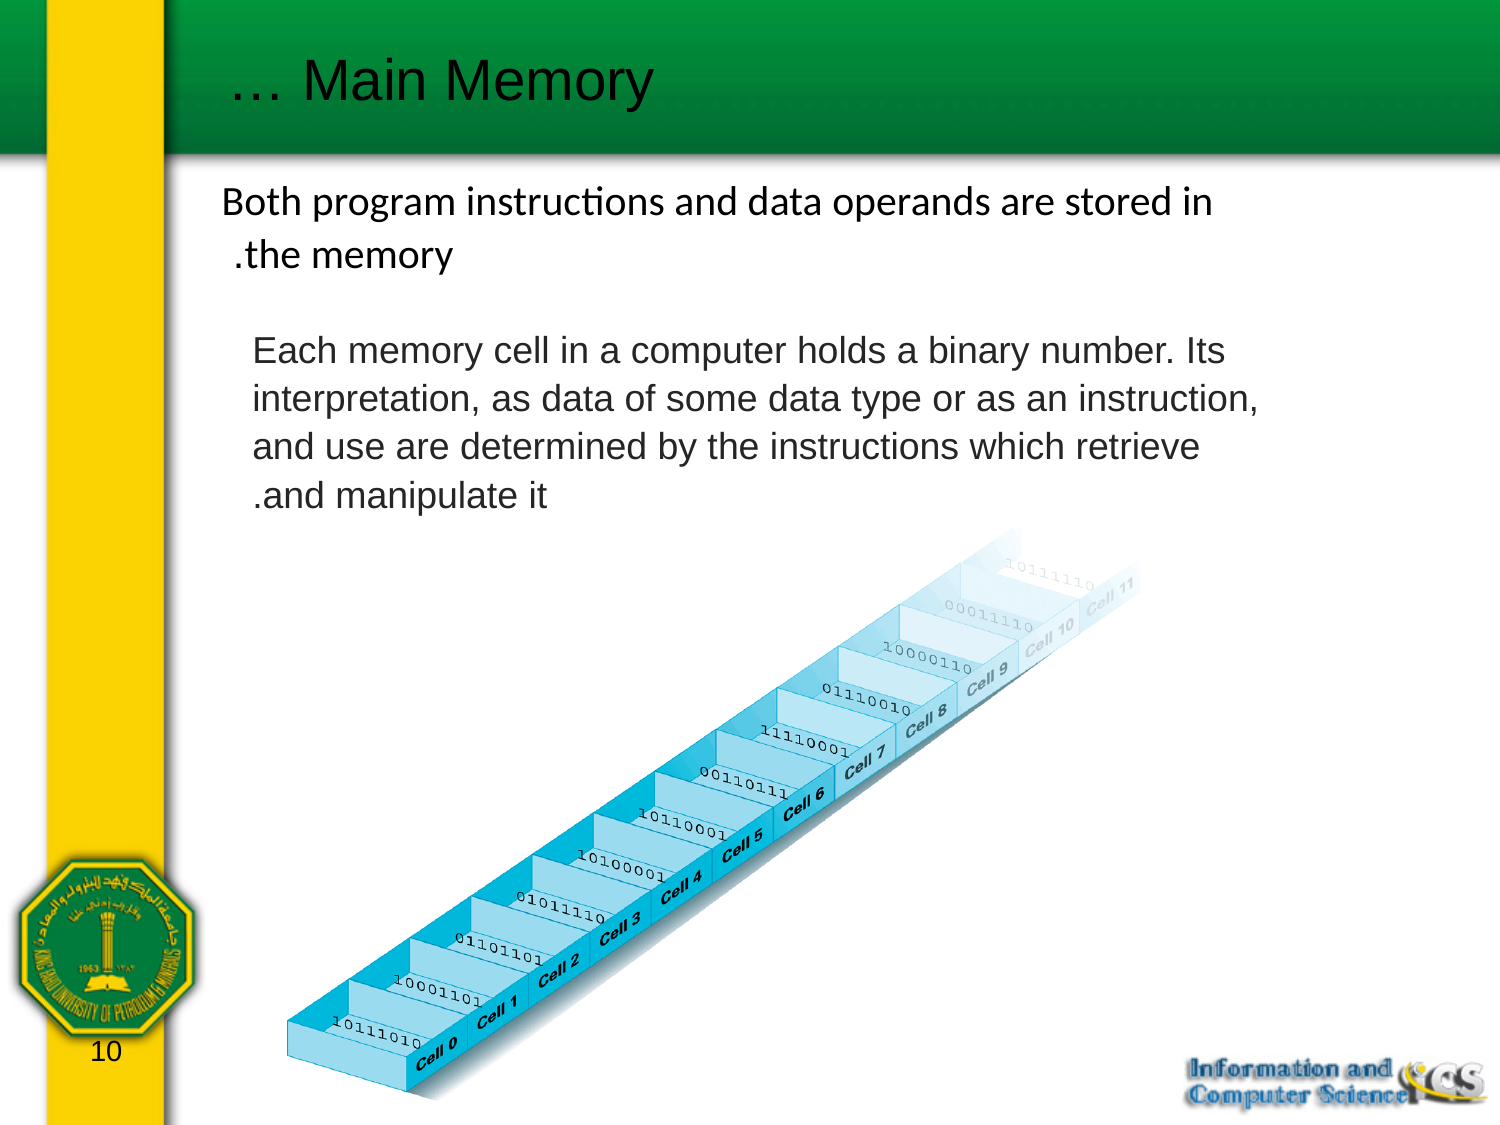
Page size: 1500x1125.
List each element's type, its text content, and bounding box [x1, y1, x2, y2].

text_box Each memory cell in a computer holds a binary number. Its interpretation, as data of some data type or as an instruction, and use are determined by the instructions which retrieve and manipulate it. [237, 315, 1475, 523]
title Main Memory … [212, 24, 1013, 130]
slide_number 10 [74, 1024, 282, 1103]
text_box Both program instructions and data operands are stored in the memory. [206, 162, 1452, 285]
picture [0, 0, 1500, 1125]
